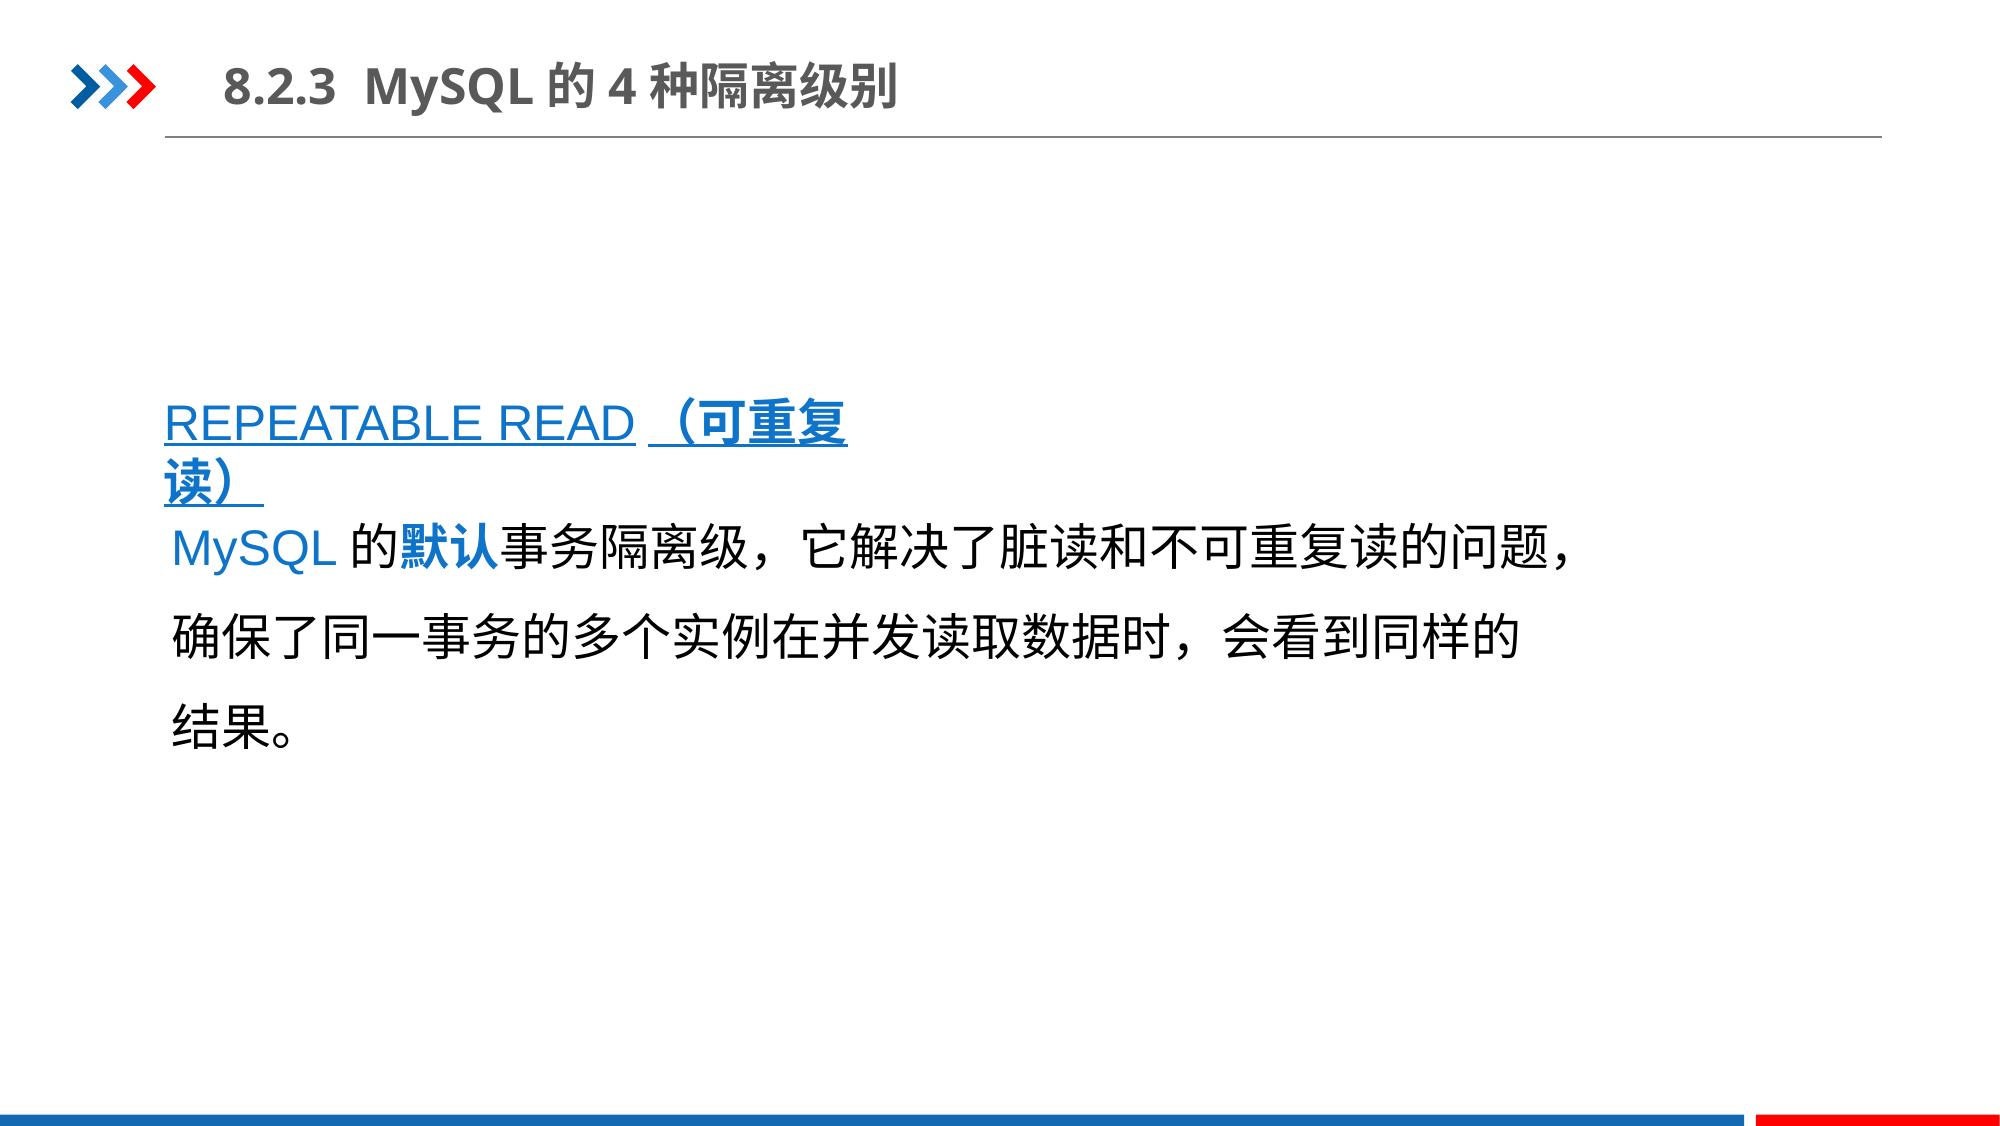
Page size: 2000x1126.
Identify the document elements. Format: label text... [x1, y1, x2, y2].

text_box REPEATABLE READ（可重复读） [148, 382, 904, 518]
text_box MySQL的默认事务隔离级，它解决了脏读和不可重复读的问题， 确保了同一事务的多个实例在并发读取数据时，会看到同样的结果。 [156, 478, 1580, 763]
text_box 8.2.3 MySQL的4种隔离级别 [187, 42, 936, 126]
